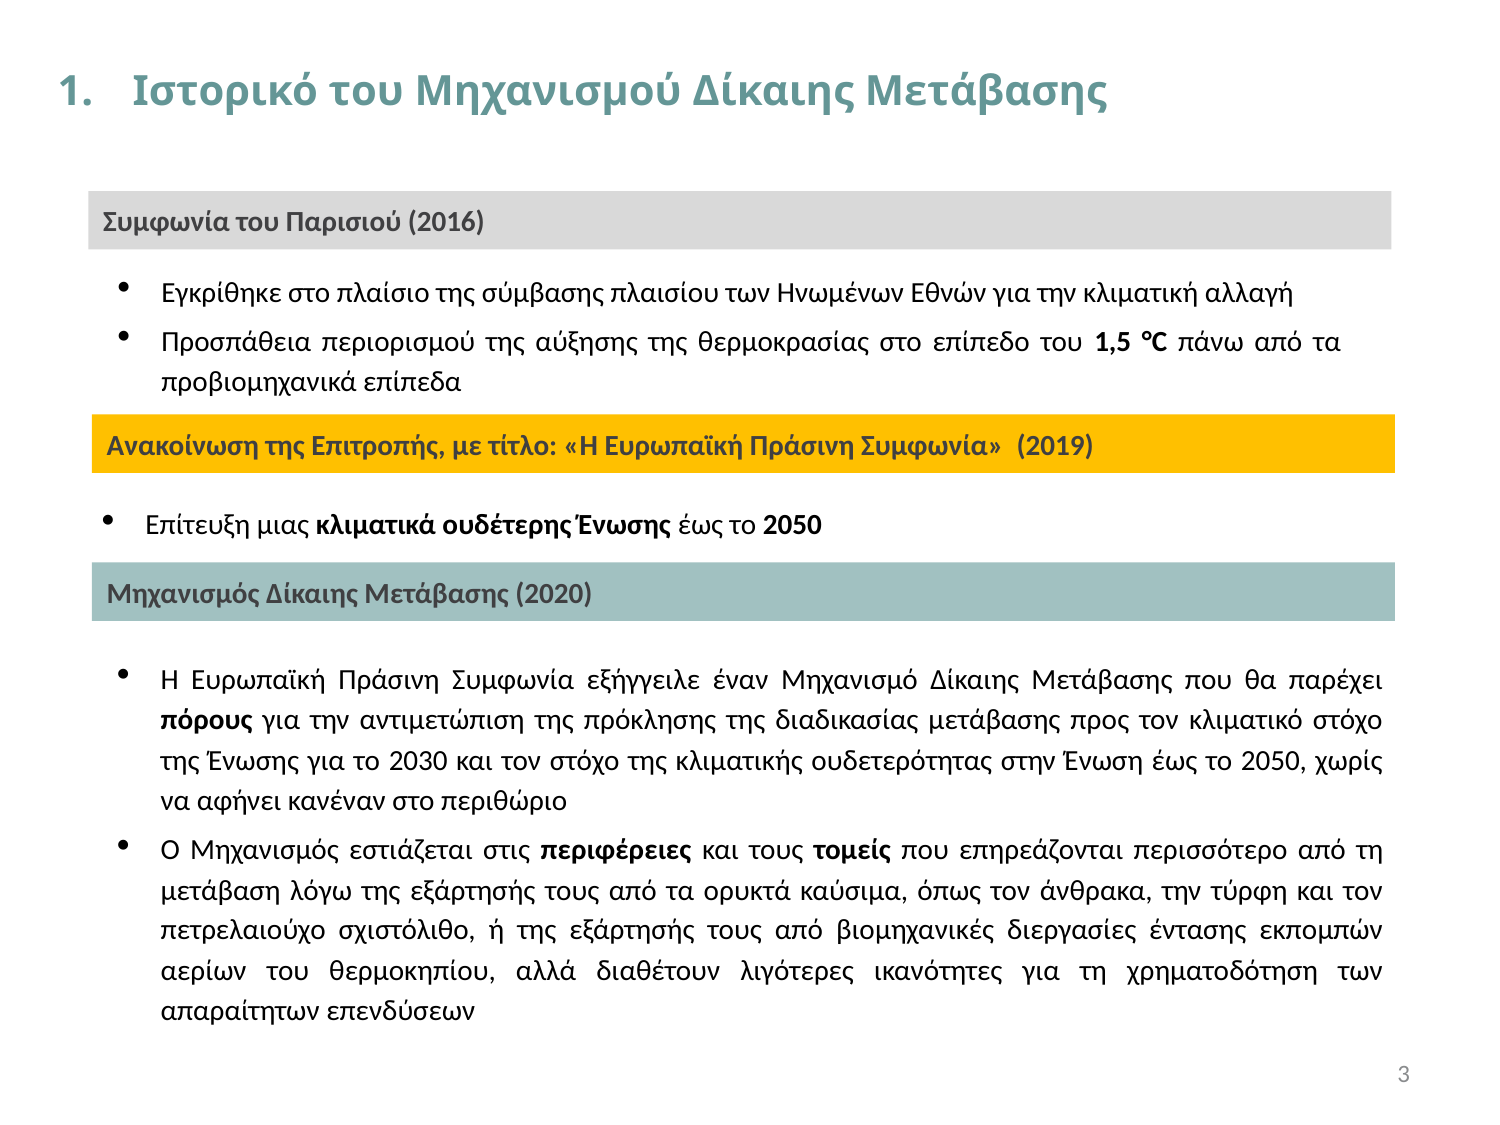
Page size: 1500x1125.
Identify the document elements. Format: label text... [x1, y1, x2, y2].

text_box Ανακοίνωση της Επιτροπής, με τίτλο: «Η Ευρωπαϊκή Πράσινη Συμφωνία» (2019) [91, 413, 1396, 474]
text_box Μηχανισμός Δίκαιης Μετάβασης (2020) [91, 561, 1396, 622]
text_box Συμφωνία του Παρισιού (2016) [87, 190, 1392, 250]
text_box Ιστορικό του Μηχανισμού Δίκαιης Μετάβασης [42, 54, 1458, 123]
text_box Η Ευρωπαϊκή Πράσινη Συμφωνία εξήγγειλε έναν Μηχανισμό Δίκαιης Μετάβασης που θα παρέχει πόρους για την αντιμετώπιση της πρόκλησης της διαδικασίας μετάβασης προς τον κλιματικό στόχο της Ένωσης για το 2030 και τον στόχο της κλιματικής ουδετερότητας στην Ένωση έως το 2050, χωρίς να αφήνει κανέναν στο περιθώριο Ο Μηχανισμός εστιάζεται στις περιφέρειες και τους τομείς που επηρεάζονται περισσότερο από τη μετάβαση λόγω της εξάρτησής τους από τα ορυκτά καύσιμα, όπως τον άνθρακα, την τύρφη και τον πετρελαιούχο σχιστόλιθο, ή της εξάρτησής τους από βιομηχανικές διεργασίες έντασης εκπομπών αερίων του θερμοκηπίου, αλλά διαθέτουν λιγότερες ικανότητες για τη χρηματοδότηση των απαραίτητων επενδύσεων [107, 649, 1396, 1047]
text_box Επίτευξη μιας κλιματικά ουδέτερης Ένωσης έως το 2050 [91, 494, 1010, 534]
text_box 3 [1074, 1042, 1425, 1103]
text_box Εγκρίθηκε στο πλαίσιο της σύμβασης πλαισίου των Ηνωμένων Εθνών για την κλιματική αλλαγή Προσπάθεια περιορισμού της αύξησης της θερμοκρασίας στο επίπεδο του 1,5 °C πάνω από τα προβιομηχανικά επίπεδα [107, 262, 1353, 378]
